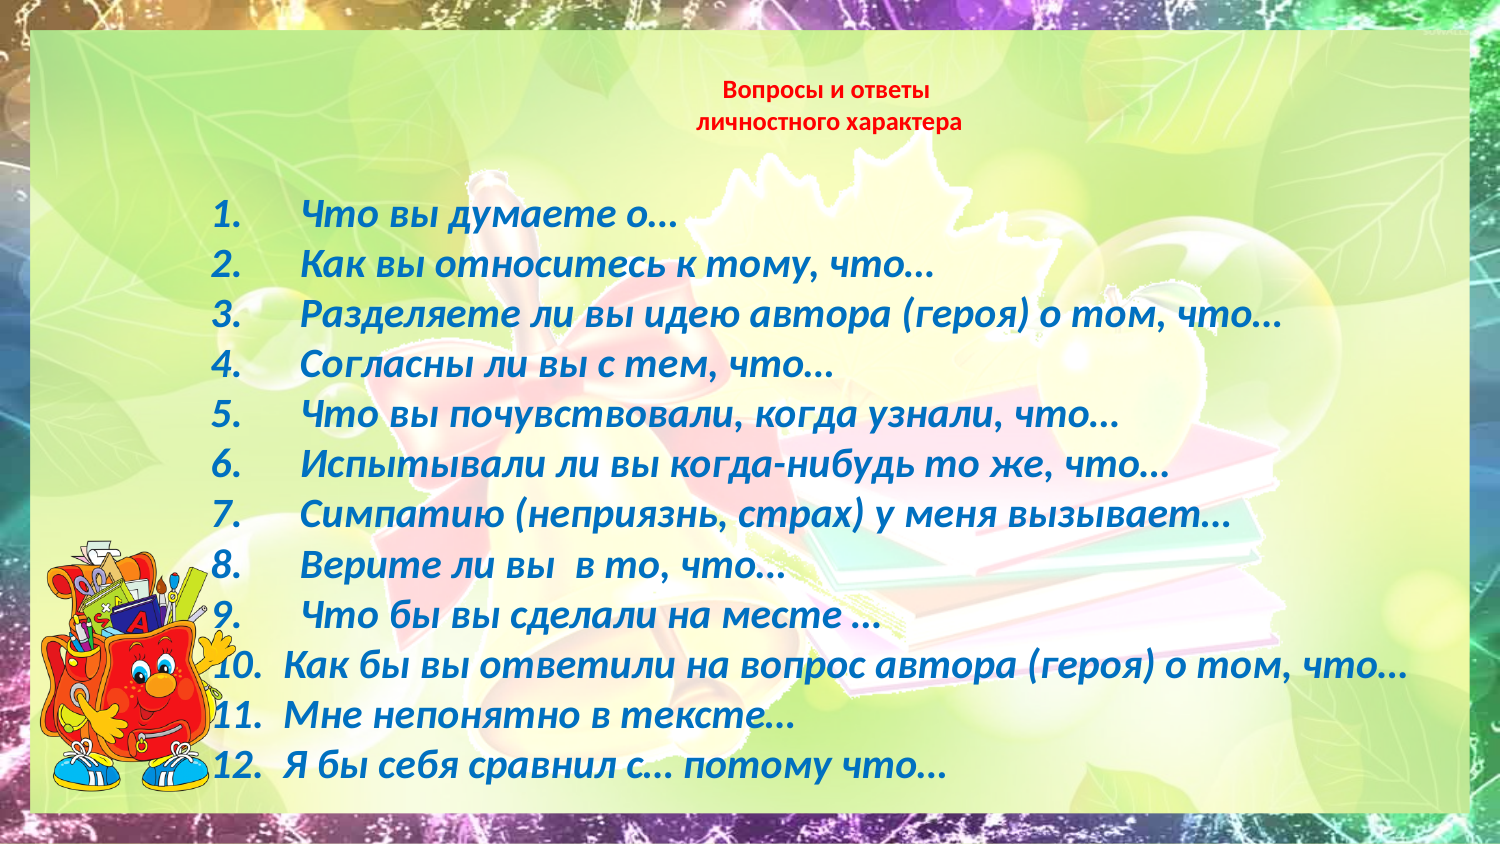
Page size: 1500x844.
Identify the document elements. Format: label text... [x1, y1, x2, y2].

picture [34, 538, 241, 796]
text_box 1. Что вы думаете о… 2. Как вы относитесь к тому, что… 3. Разделяете ли вы идею автора (героя) о том, что… 4. Согласны ли вы с тем, что… 5. Что вы почувствовали, когда узнали, что… 6. Испытывали ли вы когда-нибудь то же, что… 7. Симпатию (неприязнь, страх) у меня вызывает… 8. Верите ли вы в то, что… 9. Что бы вы сделали на месте … 10. Как бы вы ответили на вопрос автора (героя) о том, что… 11. Мне непонятно в тексте… 12. Я бы себя сравнил с… потому что… [195, 178, 1453, 794]
picture [0, 0, 1500, 844]
title Вопросы и ответы личностного характера [70, 35, 1500, 176]
